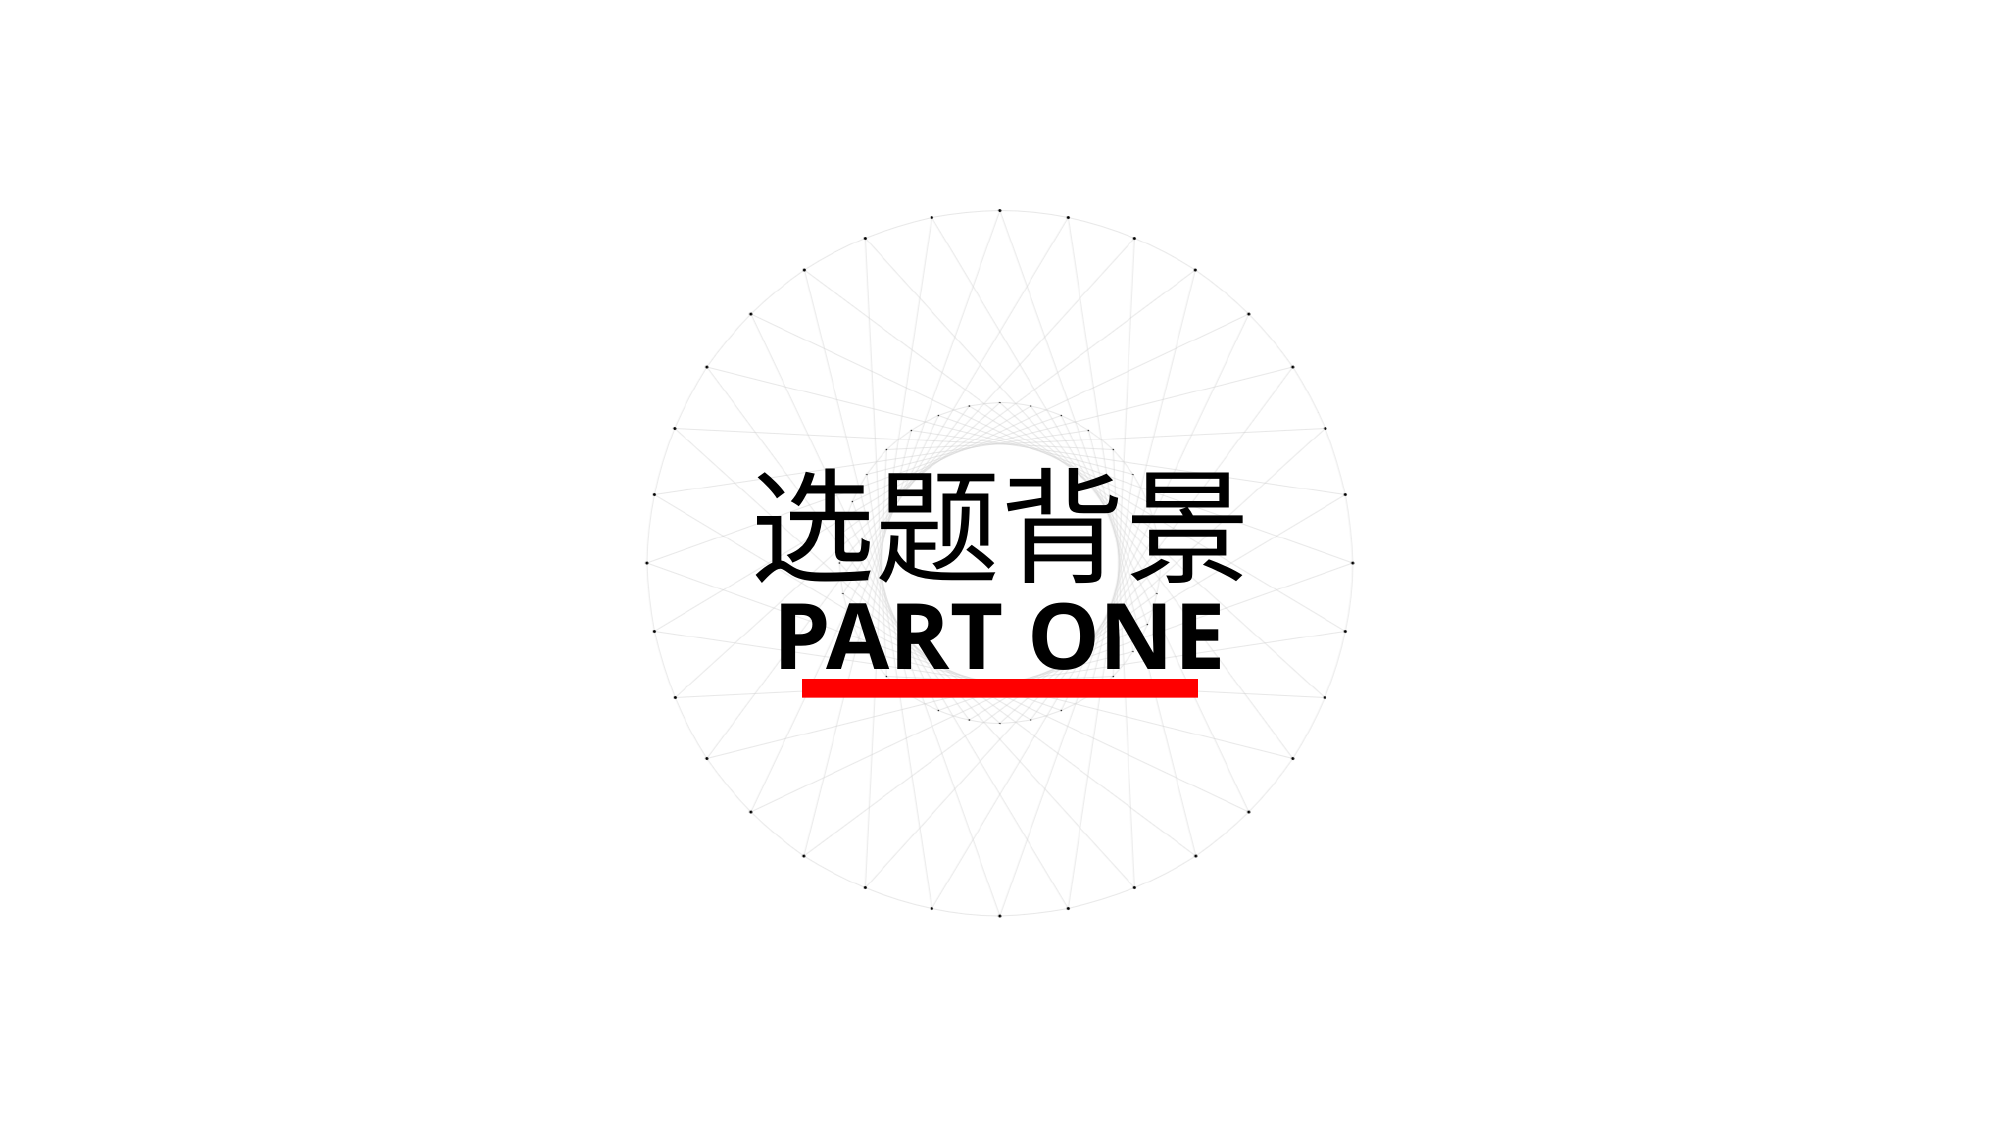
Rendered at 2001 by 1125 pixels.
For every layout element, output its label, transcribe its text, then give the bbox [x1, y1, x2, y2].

text_box [801, 678, 1199, 699]
picture [636, 445, 1375, 932]
picture [676, 193, 1335, 396]
text_box PART ONE [704, 607, 1296, 696]
text_box 选题背景 [645, 396, 1355, 607]
